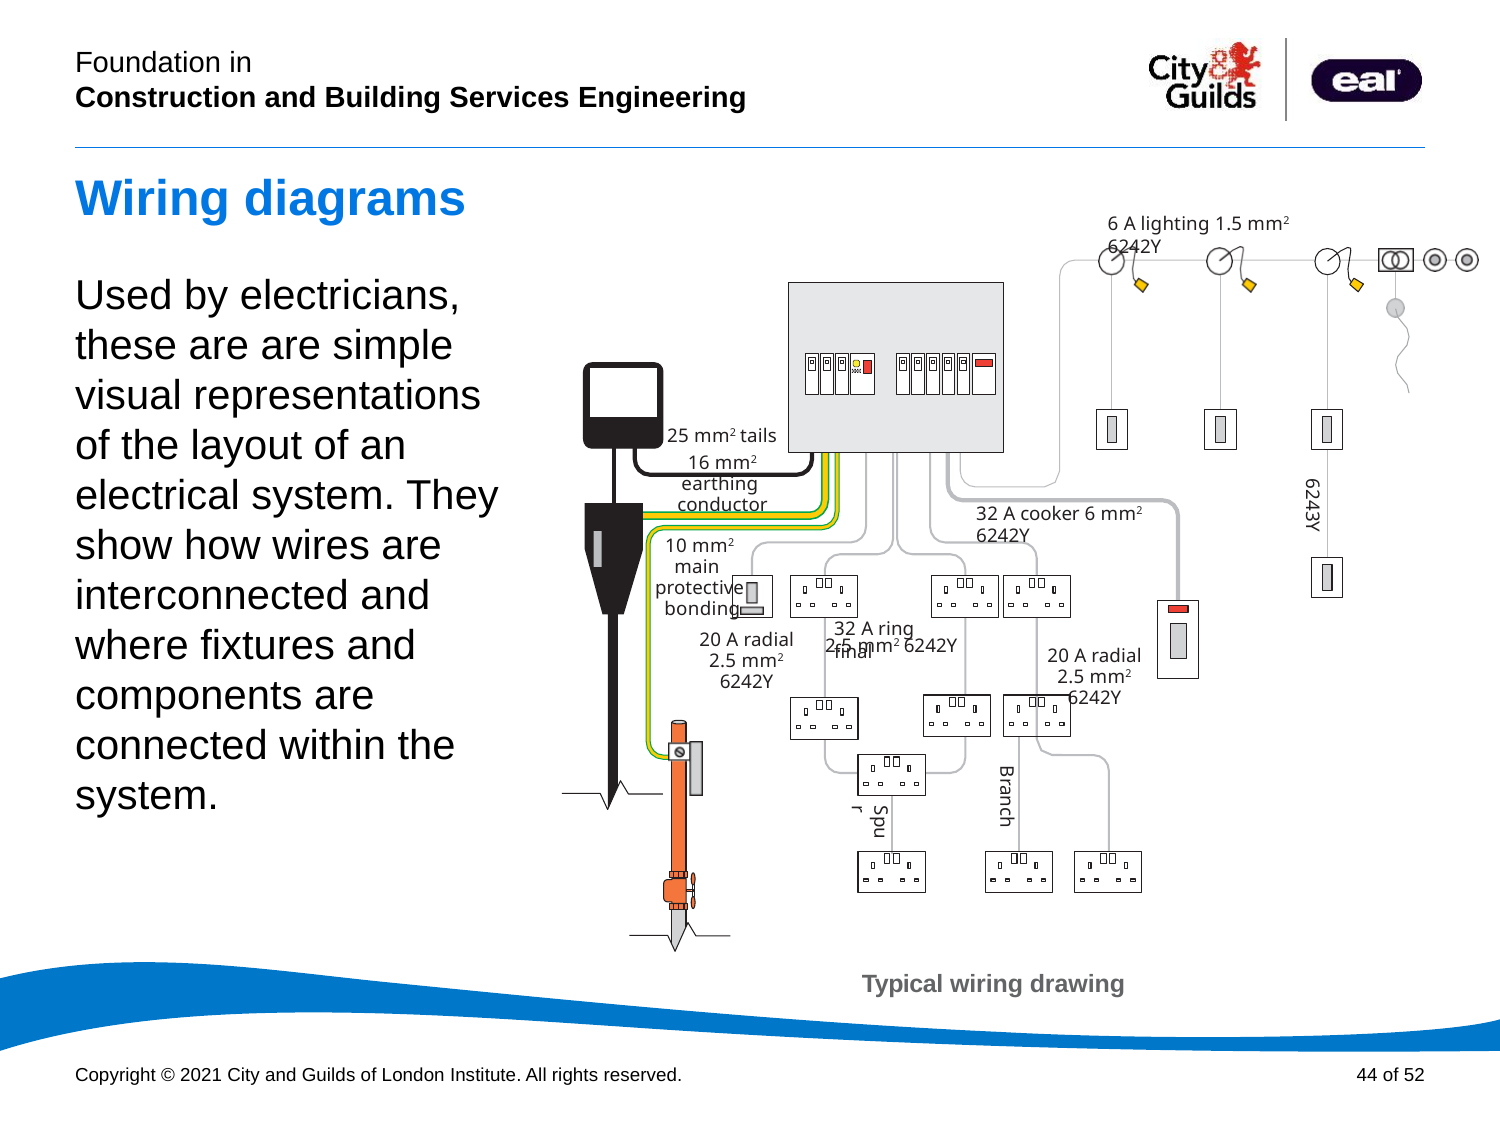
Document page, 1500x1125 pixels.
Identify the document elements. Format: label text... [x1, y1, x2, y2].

text_box Typical wiring drawing [847, 968, 1193, 1036]
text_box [560, 209, 1479, 960]
picture [1149, 38, 1422, 121]
list Used by electricians, these are are simple visual representations of the layout of an electrical system. They show how wires are interconnected and where fixtures and components are connected within the system. [74, 267, 508, 965]
title Wiring diagrams [74, 165, 1426, 229]
